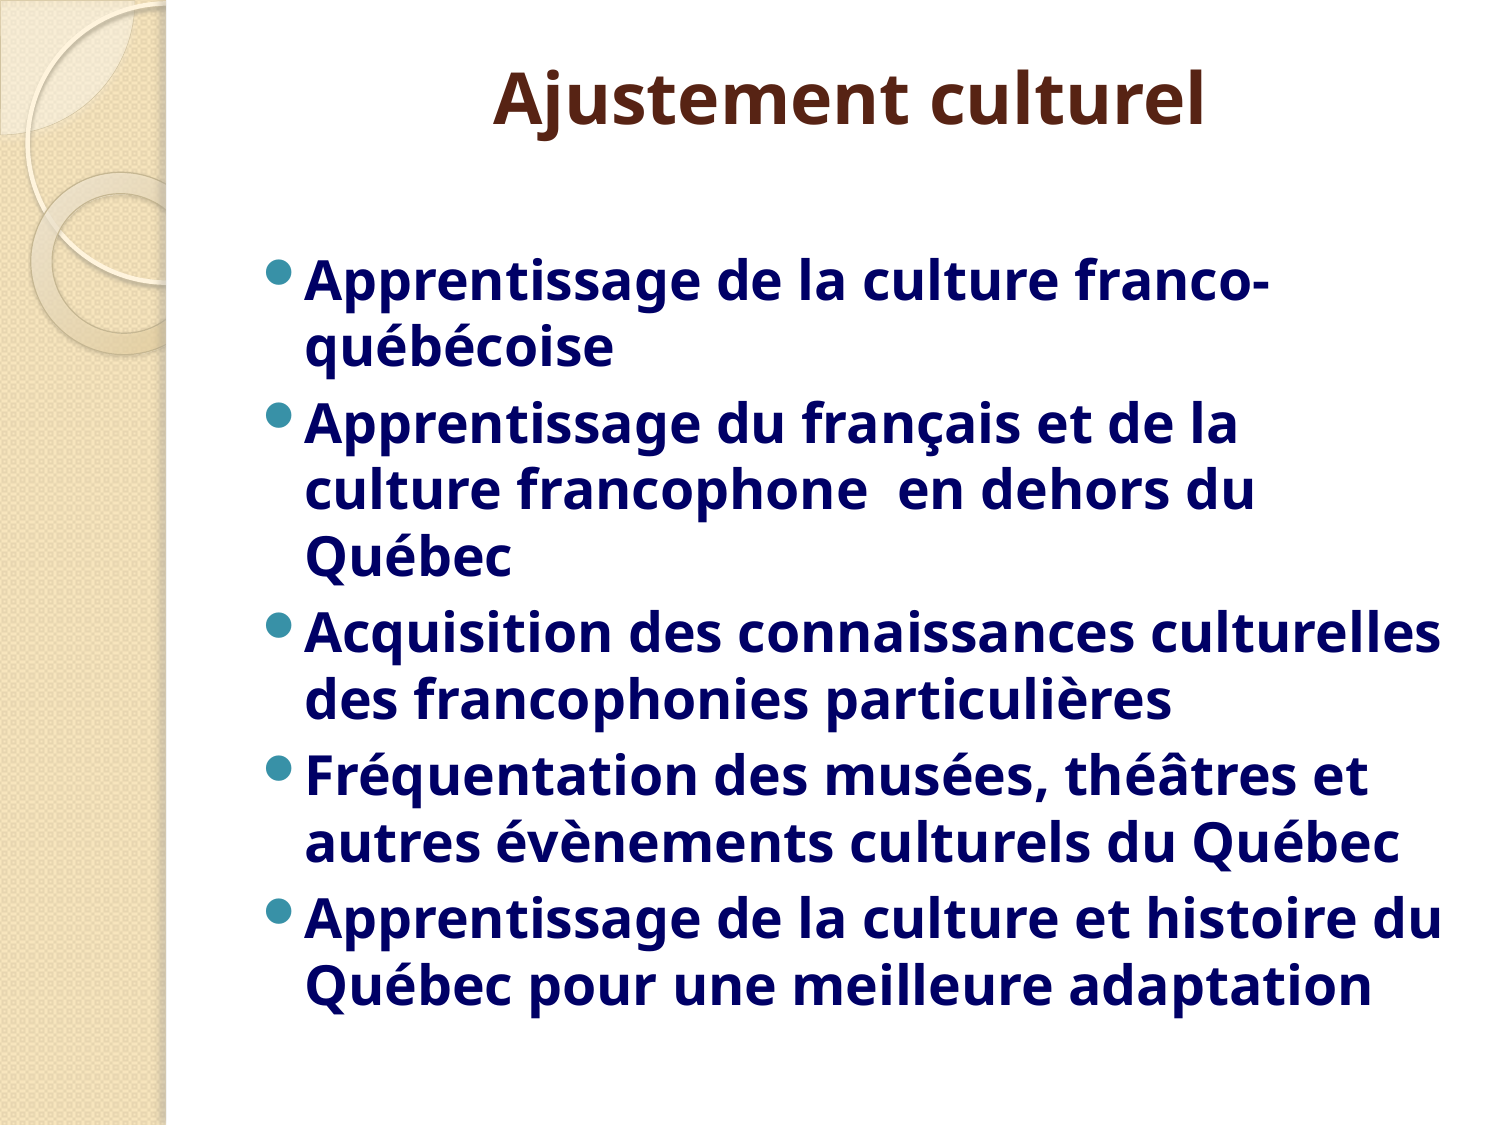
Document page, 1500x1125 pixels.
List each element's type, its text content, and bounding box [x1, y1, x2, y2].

title Ajustement culturel [235, 45, 1466, 233]
list Apprentissage de la culture franco-québécoise Apprentissage du français et de la culture francophone en dehors du Québec Acquisition des connaissances culturelles des francophonies particulières Fréquentation des musées, théâtres et autres évènements culturels du Québec Apprentissage de la culture et histoire du Québec pour une meilleure adaptation [235, 237, 1466, 1025]
